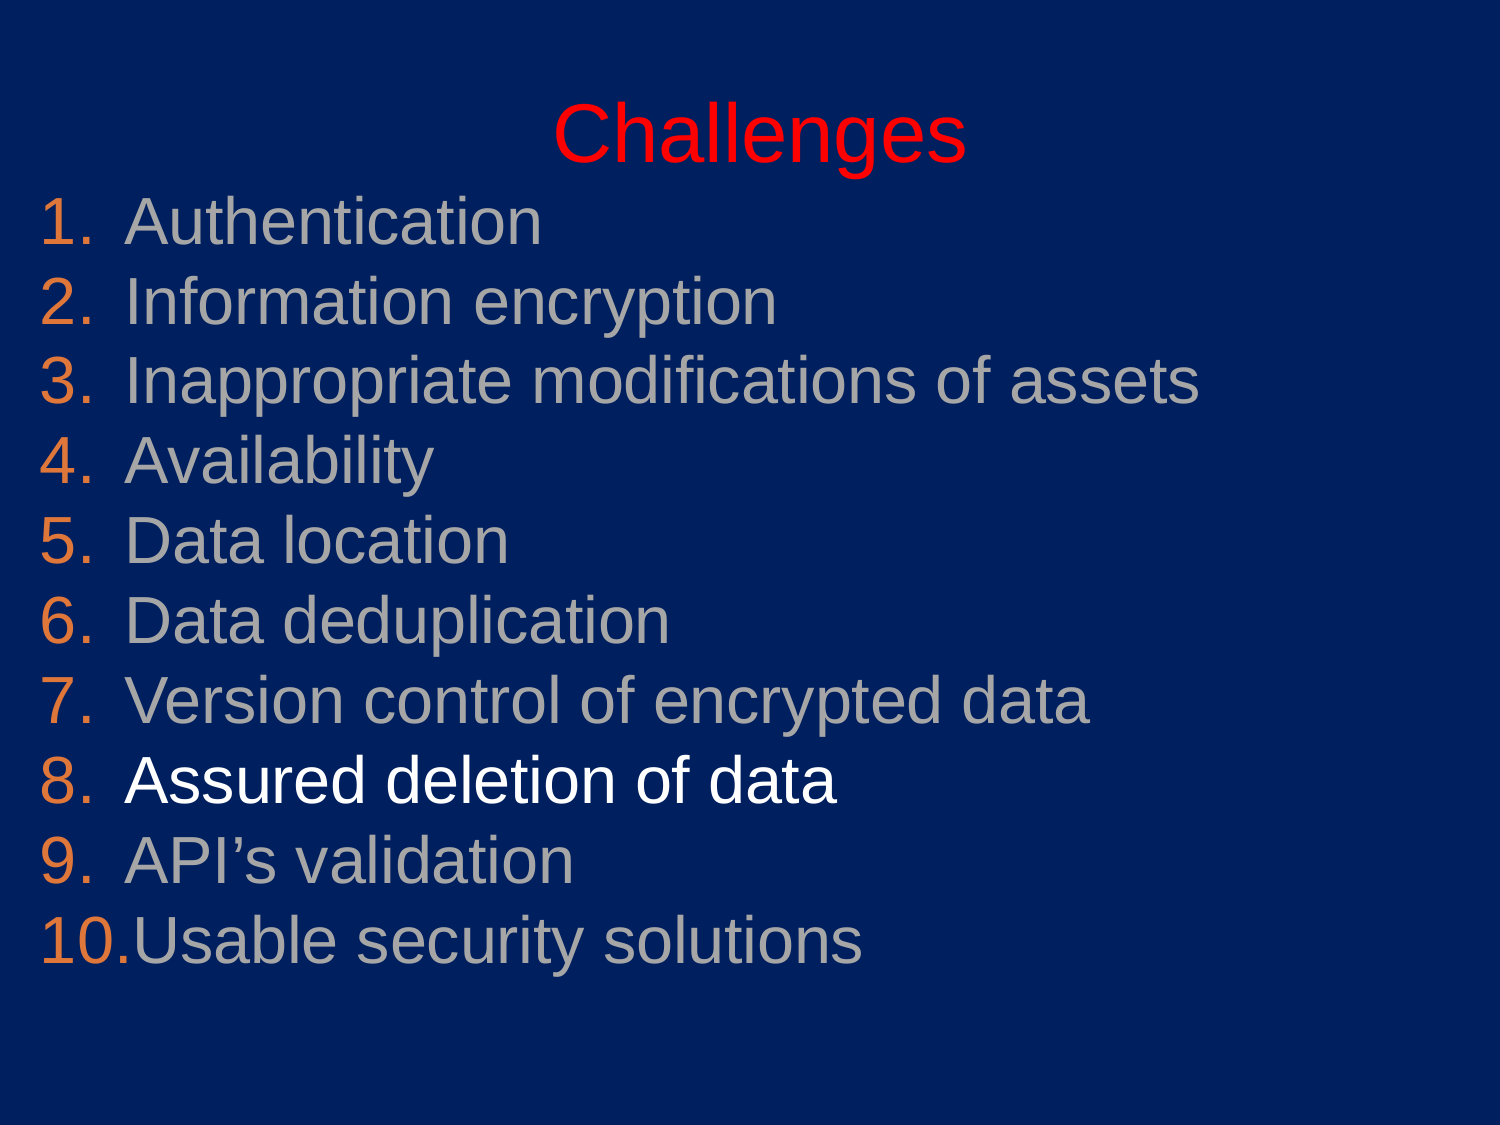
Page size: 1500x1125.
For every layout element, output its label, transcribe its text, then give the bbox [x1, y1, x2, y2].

text_box Authentication Information encryption Inappropriate modifications of assets Availability Data location Data deduplication Version control of encrypted data Assured deletion of data API’s validation Usable security solutions [37, 177, 1226, 978]
title Challenges [44, 53, 1456, 267]
